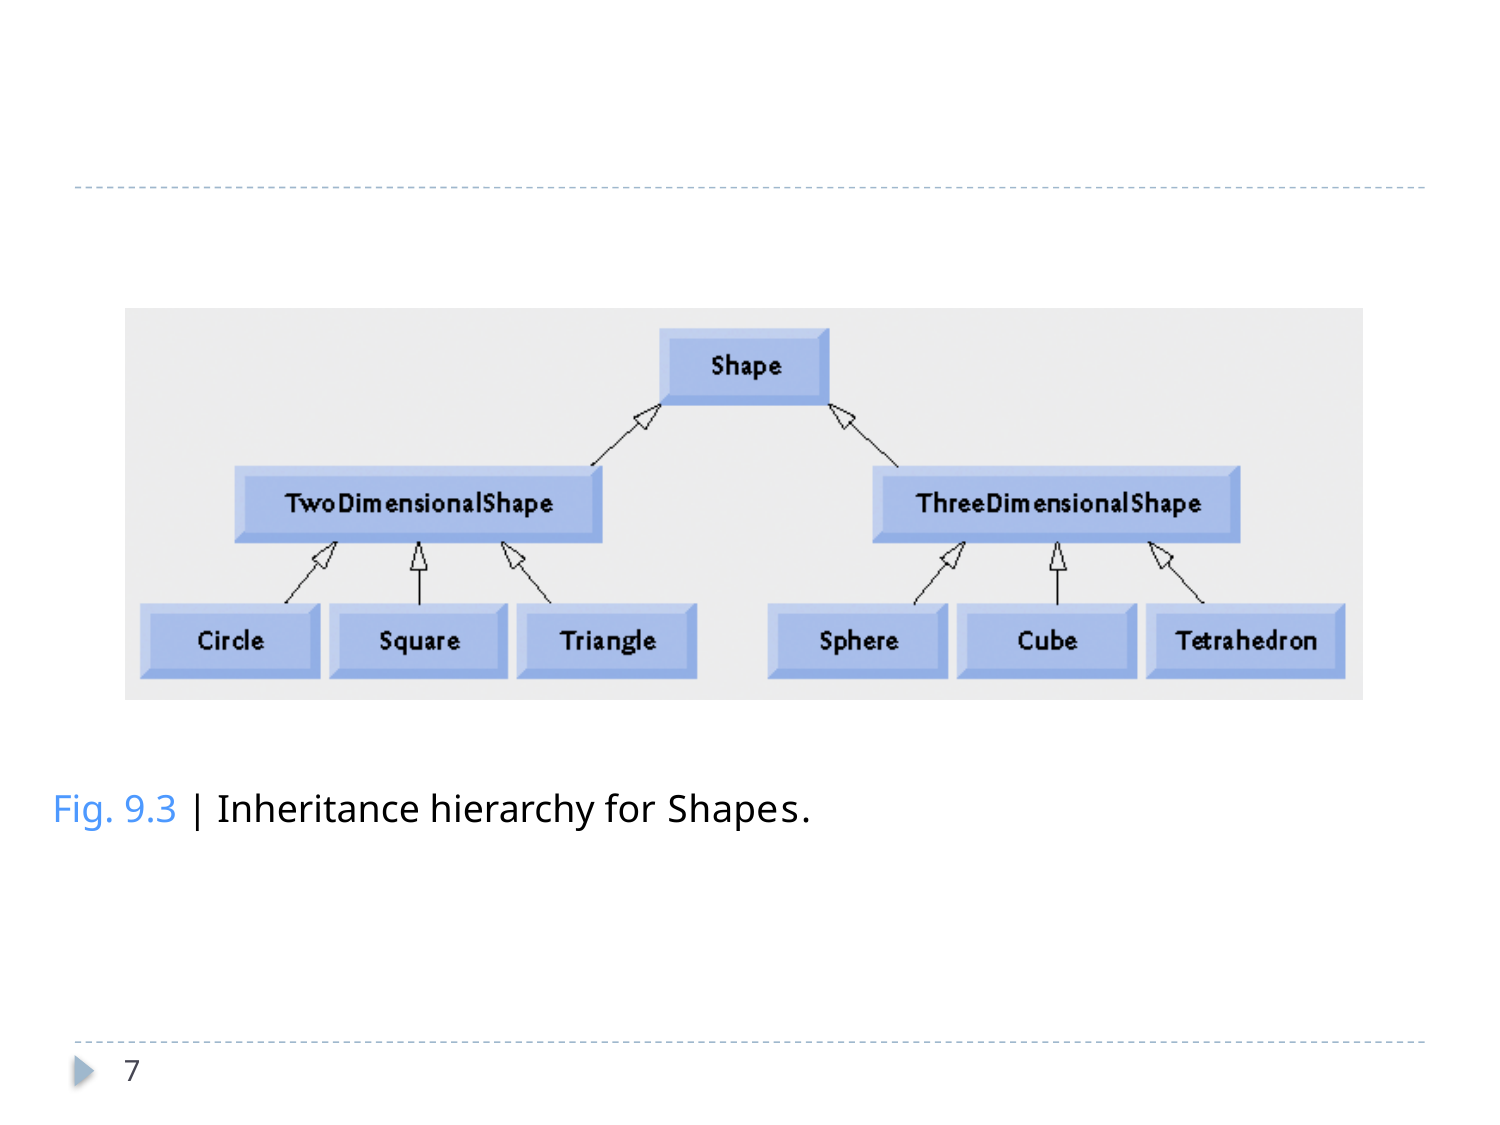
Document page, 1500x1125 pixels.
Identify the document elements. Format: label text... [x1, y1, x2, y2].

title Fig. 9.3 | Inheritance hierarchy for Shapes. [37, 750, 1338, 838]
picture [124, 307, 1363, 701]
slide_number 7 [109, 1044, 422, 1120]
